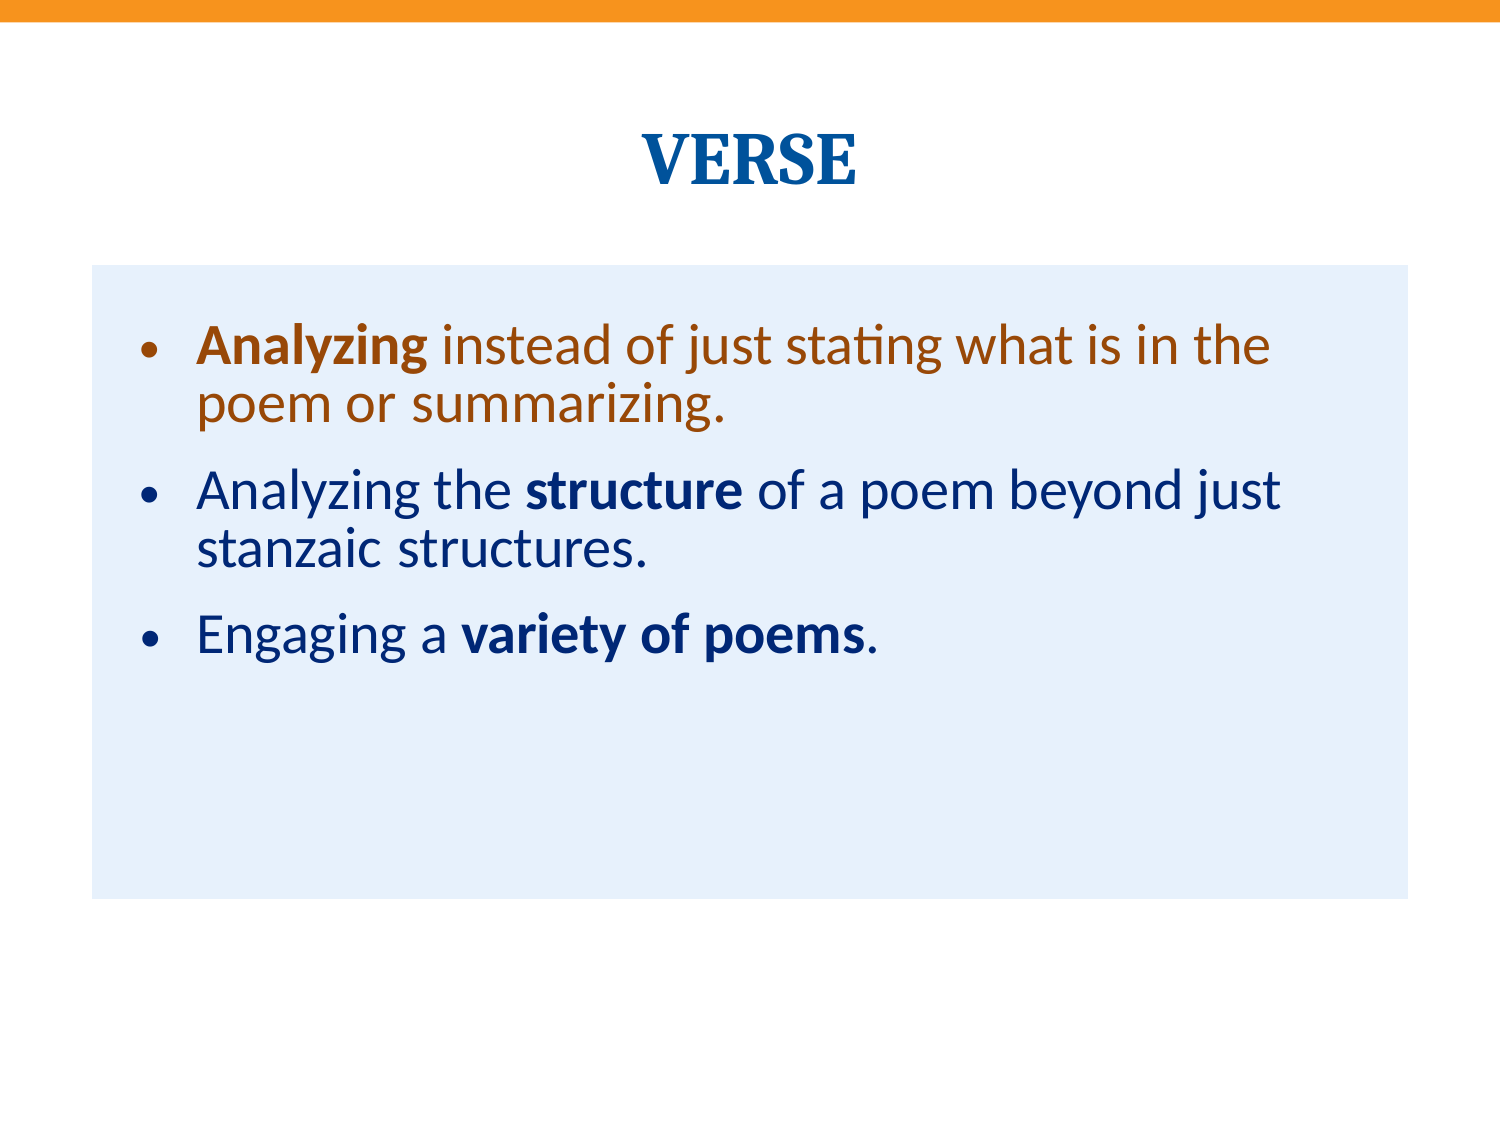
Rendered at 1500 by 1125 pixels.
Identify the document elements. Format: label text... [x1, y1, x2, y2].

table_header Analyzing instead of just stating what is in the poem or summarizing. Analyzing the structure of a poem beyond just stanzaic structures. Engaging a variety of poems. [92, 265, 1408, 899]
text_box VERSE [87, 109, 1413, 200]
